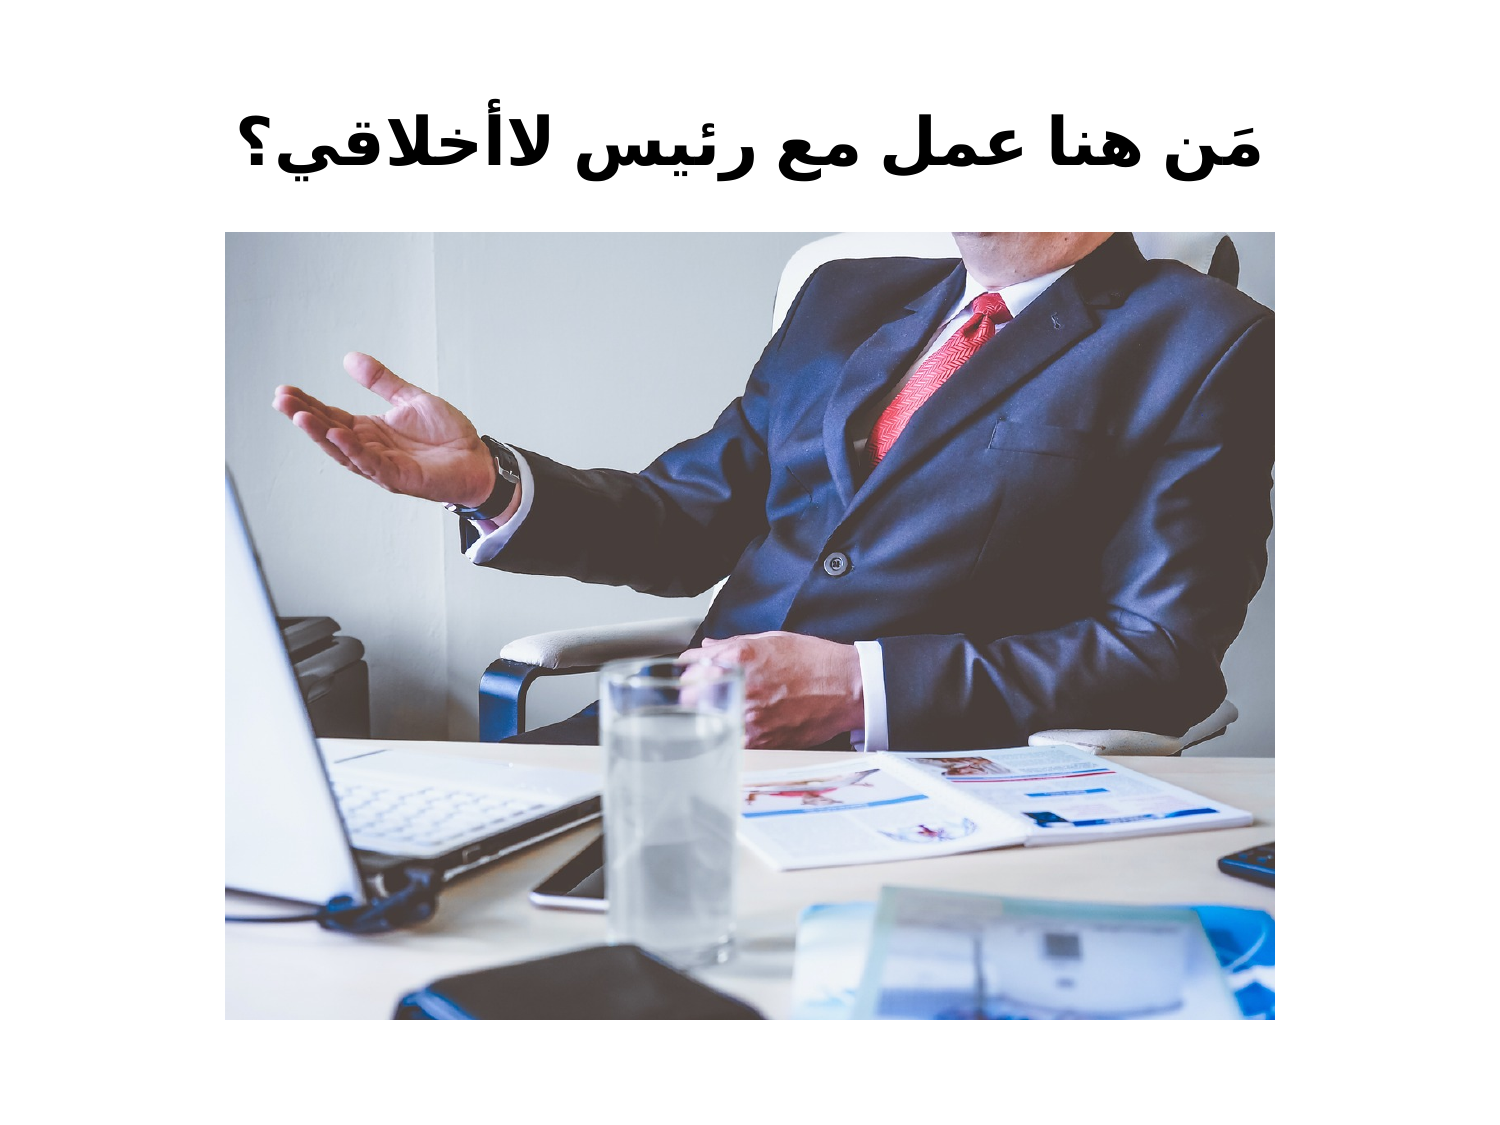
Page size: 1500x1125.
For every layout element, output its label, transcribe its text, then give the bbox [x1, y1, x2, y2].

title مَن هنا عمل مع رئيس لاأخلاقي؟ [75, 45, 1425, 233]
picture [224, 232, 1276, 1021]
